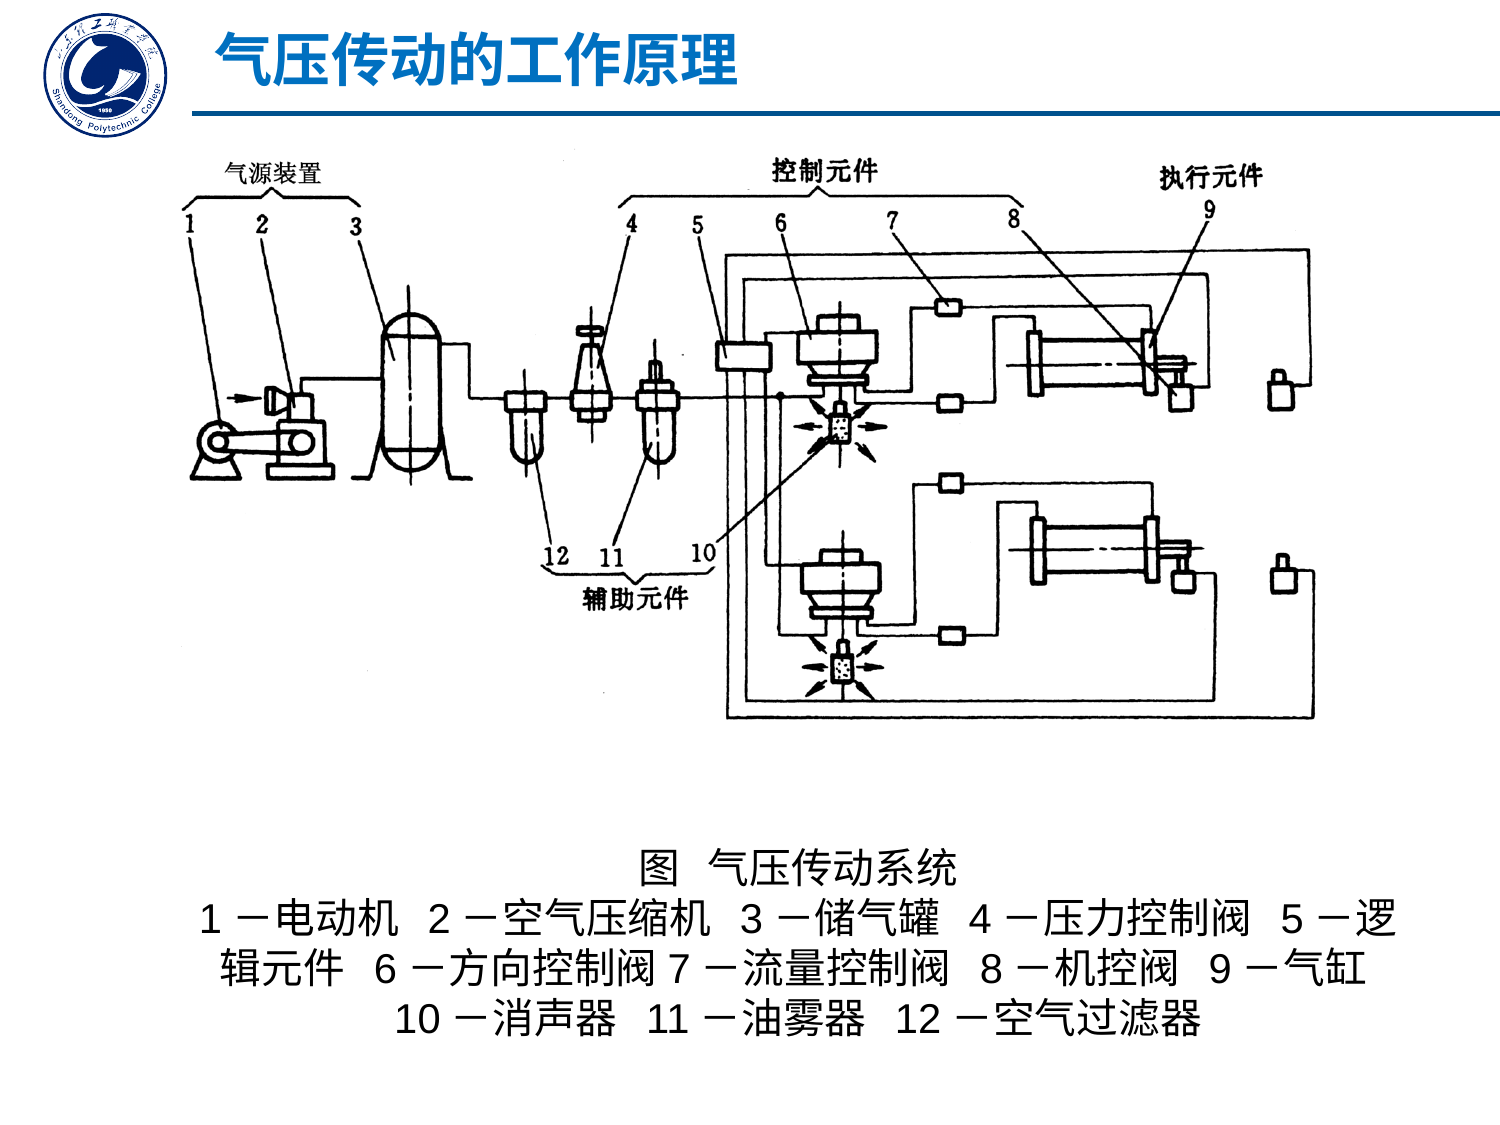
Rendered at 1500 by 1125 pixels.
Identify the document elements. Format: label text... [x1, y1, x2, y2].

picture [43, 7, 1341, 735]
text_box 气压传动的工作原理 [199, 16, 1477, 102]
text_box 图 气压传动系统 1－电动机 2－空气压缩机 3－储气罐 4－压力控制阀 5－逻辑元件 6－方向控制阀7－流量控制阀 8－机控阀 9－气缸 10－消声器 11－油雾器 12－空气过滤器 [183, 833, 1413, 1049]
